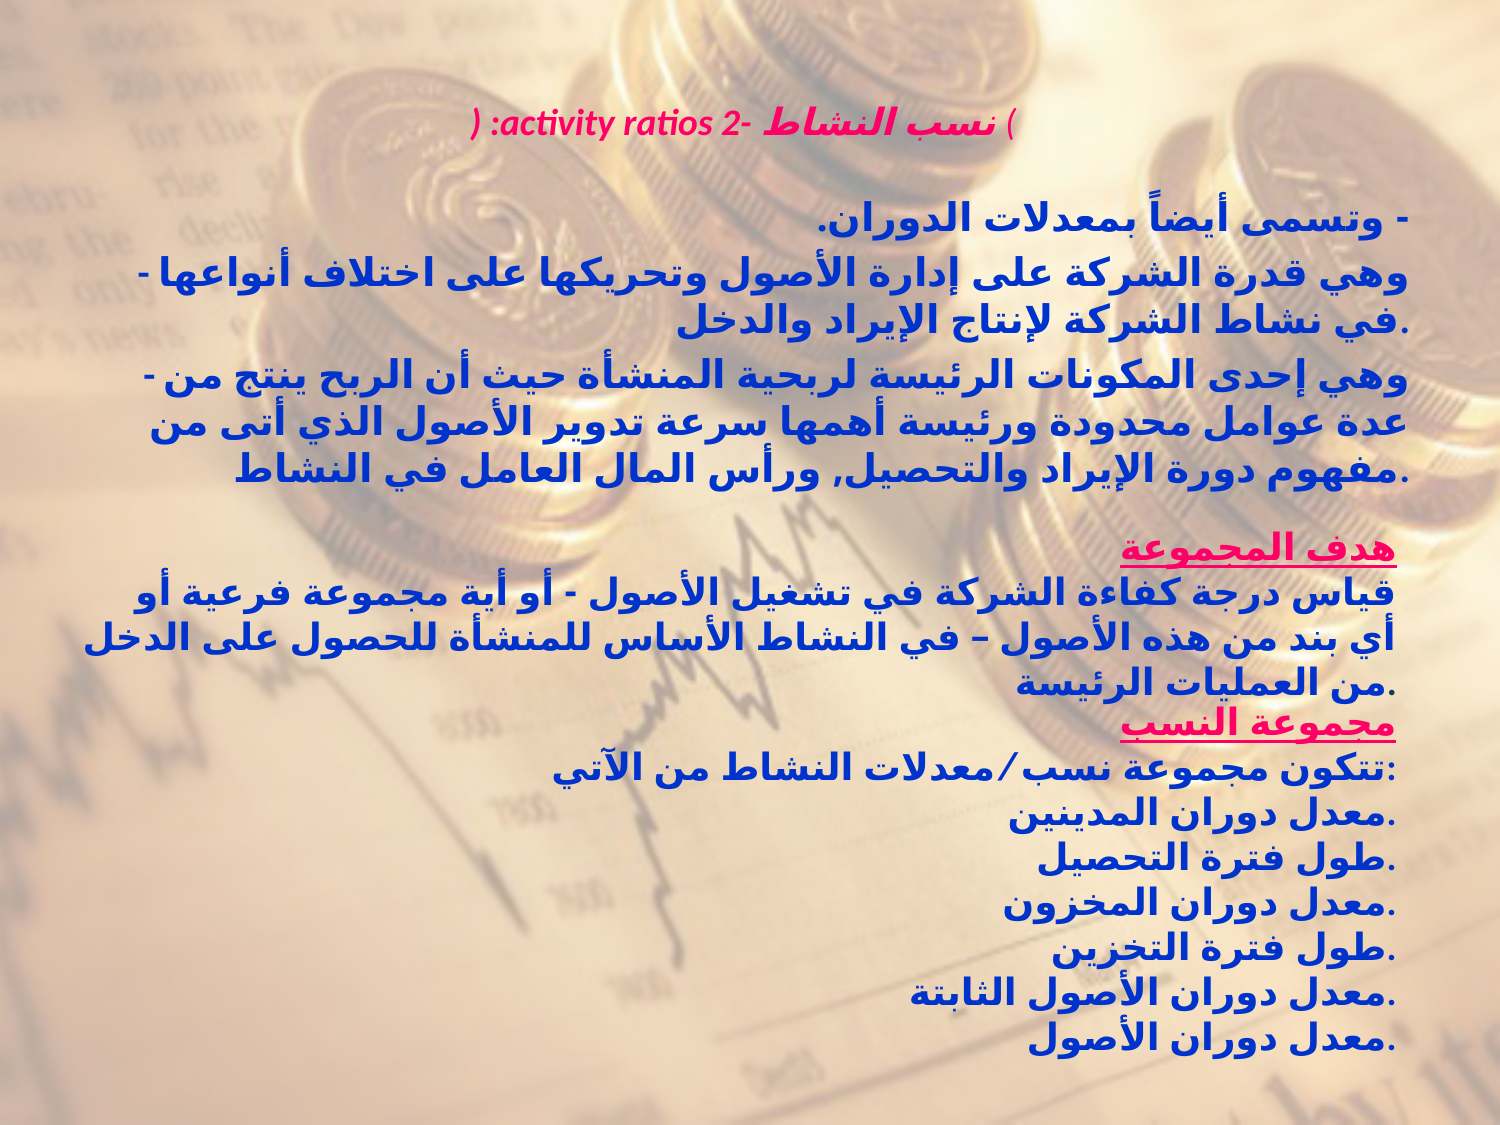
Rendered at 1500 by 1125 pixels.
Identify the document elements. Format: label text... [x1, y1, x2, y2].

text_box هدف المجموعة قياس درجة كفاءة الشركة في تشغيل الأصول - أو أية مجموعة فرعية أو أي بند من هذه الأصول – في النشاط الأساس للمنشأة للحصول على الدخل من العمليات الرئيسة. [64, 515, 1412, 755]
text_box مجموعة النسب تتكون مجموعة نسب ⁄ معدلات النشاط من الآتي: معدل دوران المدينين. طول فترة التحصيل. معدل دوران المخزون. طول فترة التخزين. معدل دوران الأصول الثابتة. معدل دوران الأصول. [265, 645, 1412, 1065]
title ) :activity ratios 2- نسب النشاط ( [75, 45, 1412, 184]
list - وتسمى أيضاً بمعدلات الدوران. - وهي قدرة الشركة على إدارة الأصول وتحريكها على اختلاف أنواعها في نشاط الشركة لإنتاج الإيراد والدخل. - وهي إحدى المكونات الرئيسة لربحية المنشأة حيث أن الربح ينتج من عدة عوامل محدودة ورئيسة أهمها سرعة تدوير الأصول الذي أتى من مفهوم دورة الإيراد والتحصيل, ورأس المال العامل في النشاط. [75, 184, 1425, 509]
